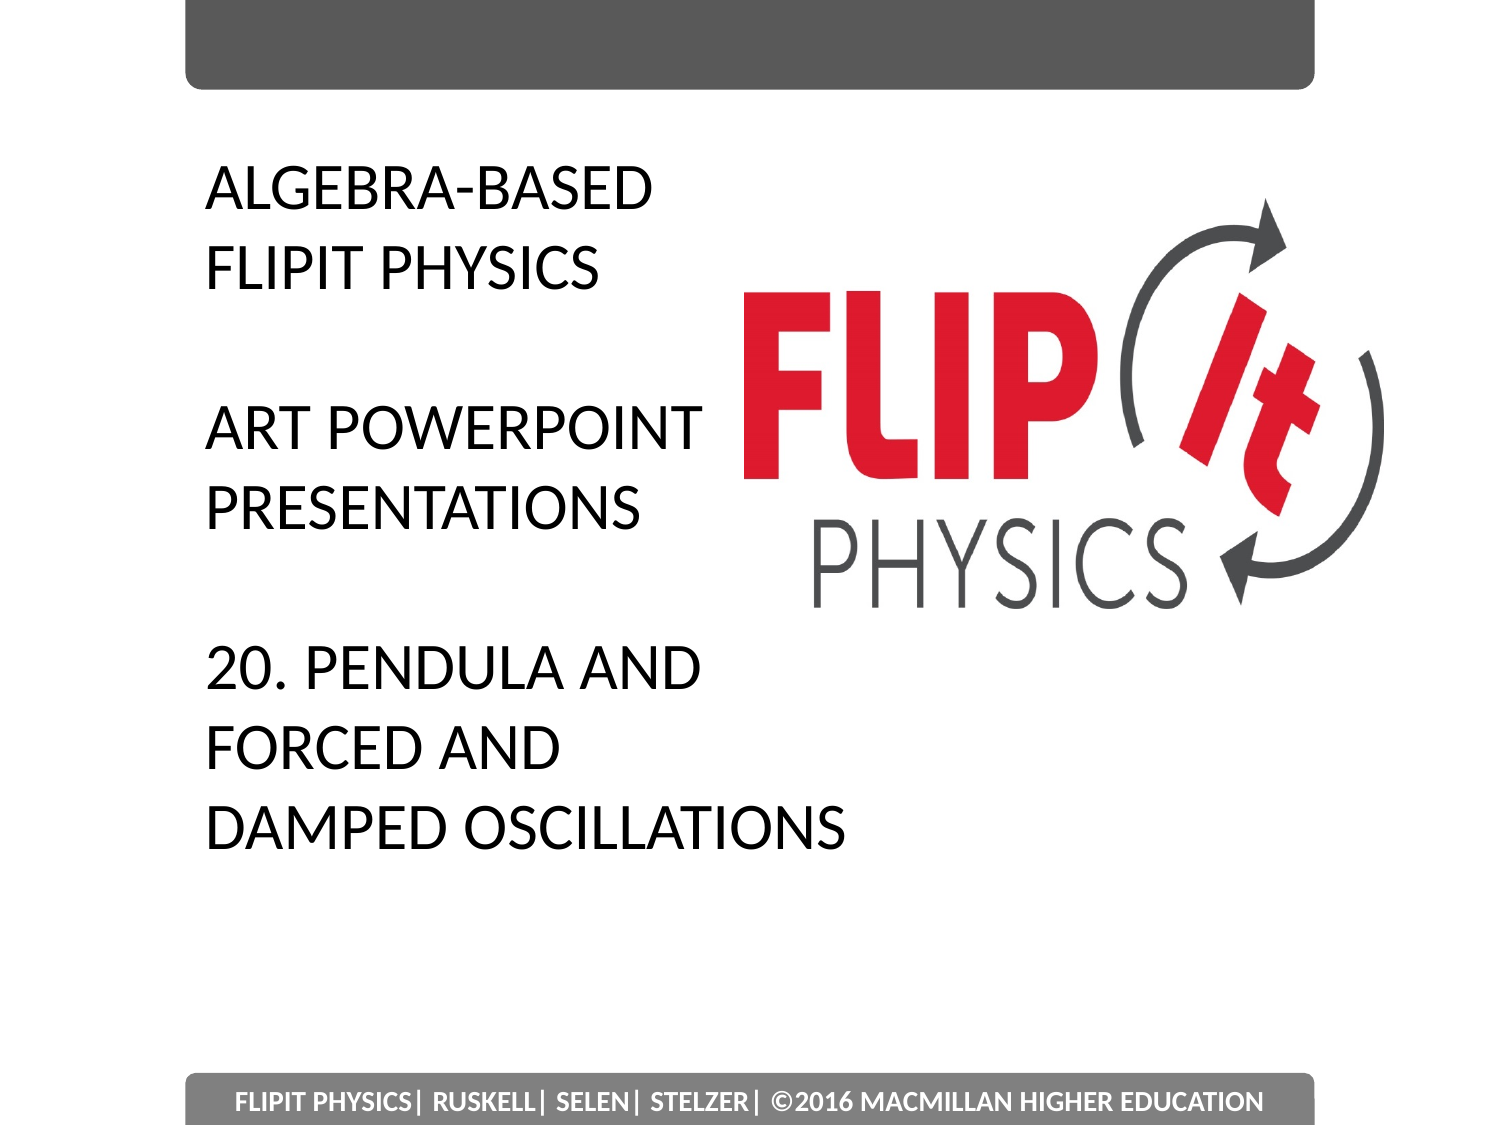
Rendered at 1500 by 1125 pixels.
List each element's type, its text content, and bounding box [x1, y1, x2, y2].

text_box [185, 0, 1315, 90]
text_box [187, 1074, 1313, 1125]
text_box ALGEBRA-BASED FLIPIT PHYSICS ART POWERPOINT PRESENTATIONS 20. Pendula and Forced and Damped Oscillations [190, 135, 938, 870]
picture [744, 198, 1384, 610]
